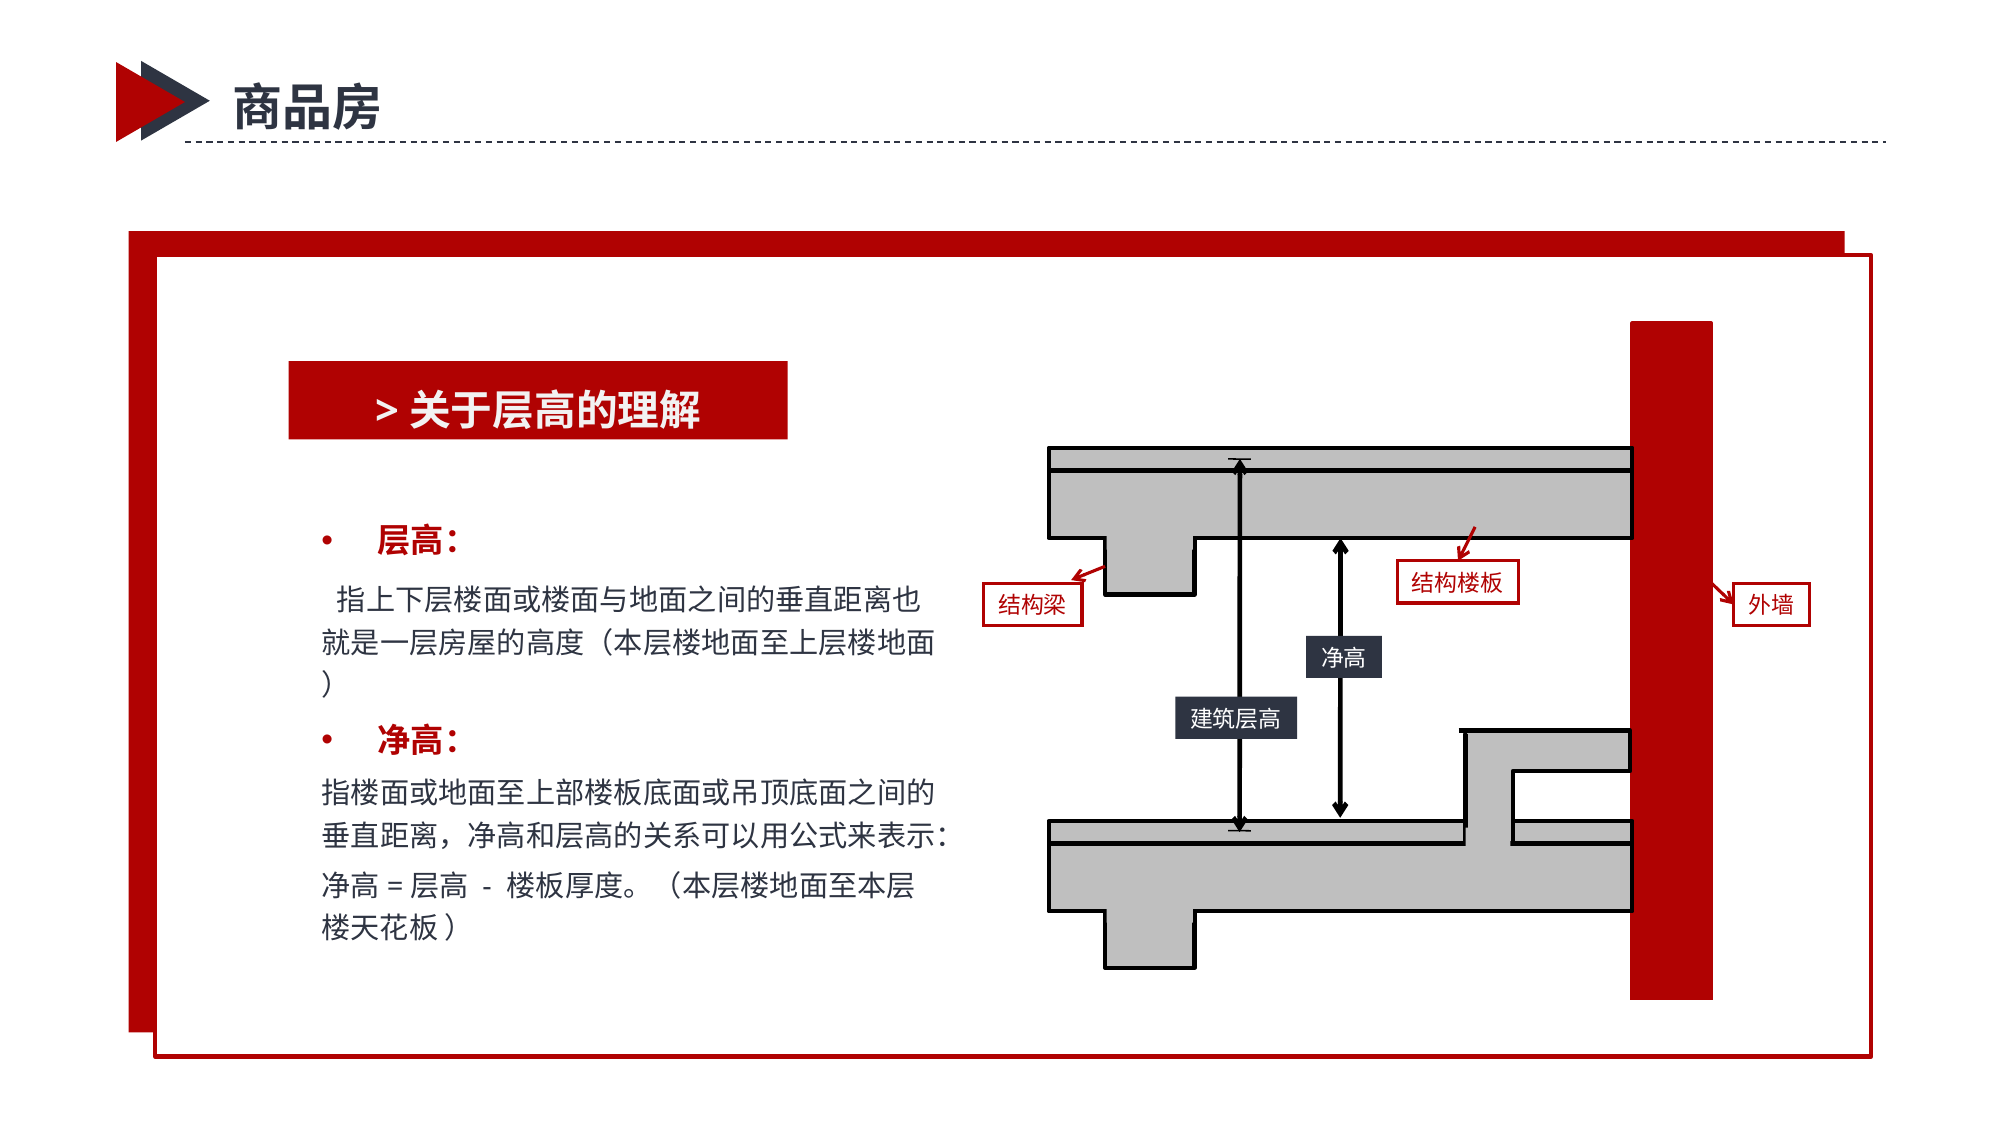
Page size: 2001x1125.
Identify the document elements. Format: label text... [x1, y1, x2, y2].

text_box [982, 323, 1811, 1036]
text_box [128, 230, 1872, 1057]
text_box 商品房 [199, 68, 415, 157]
